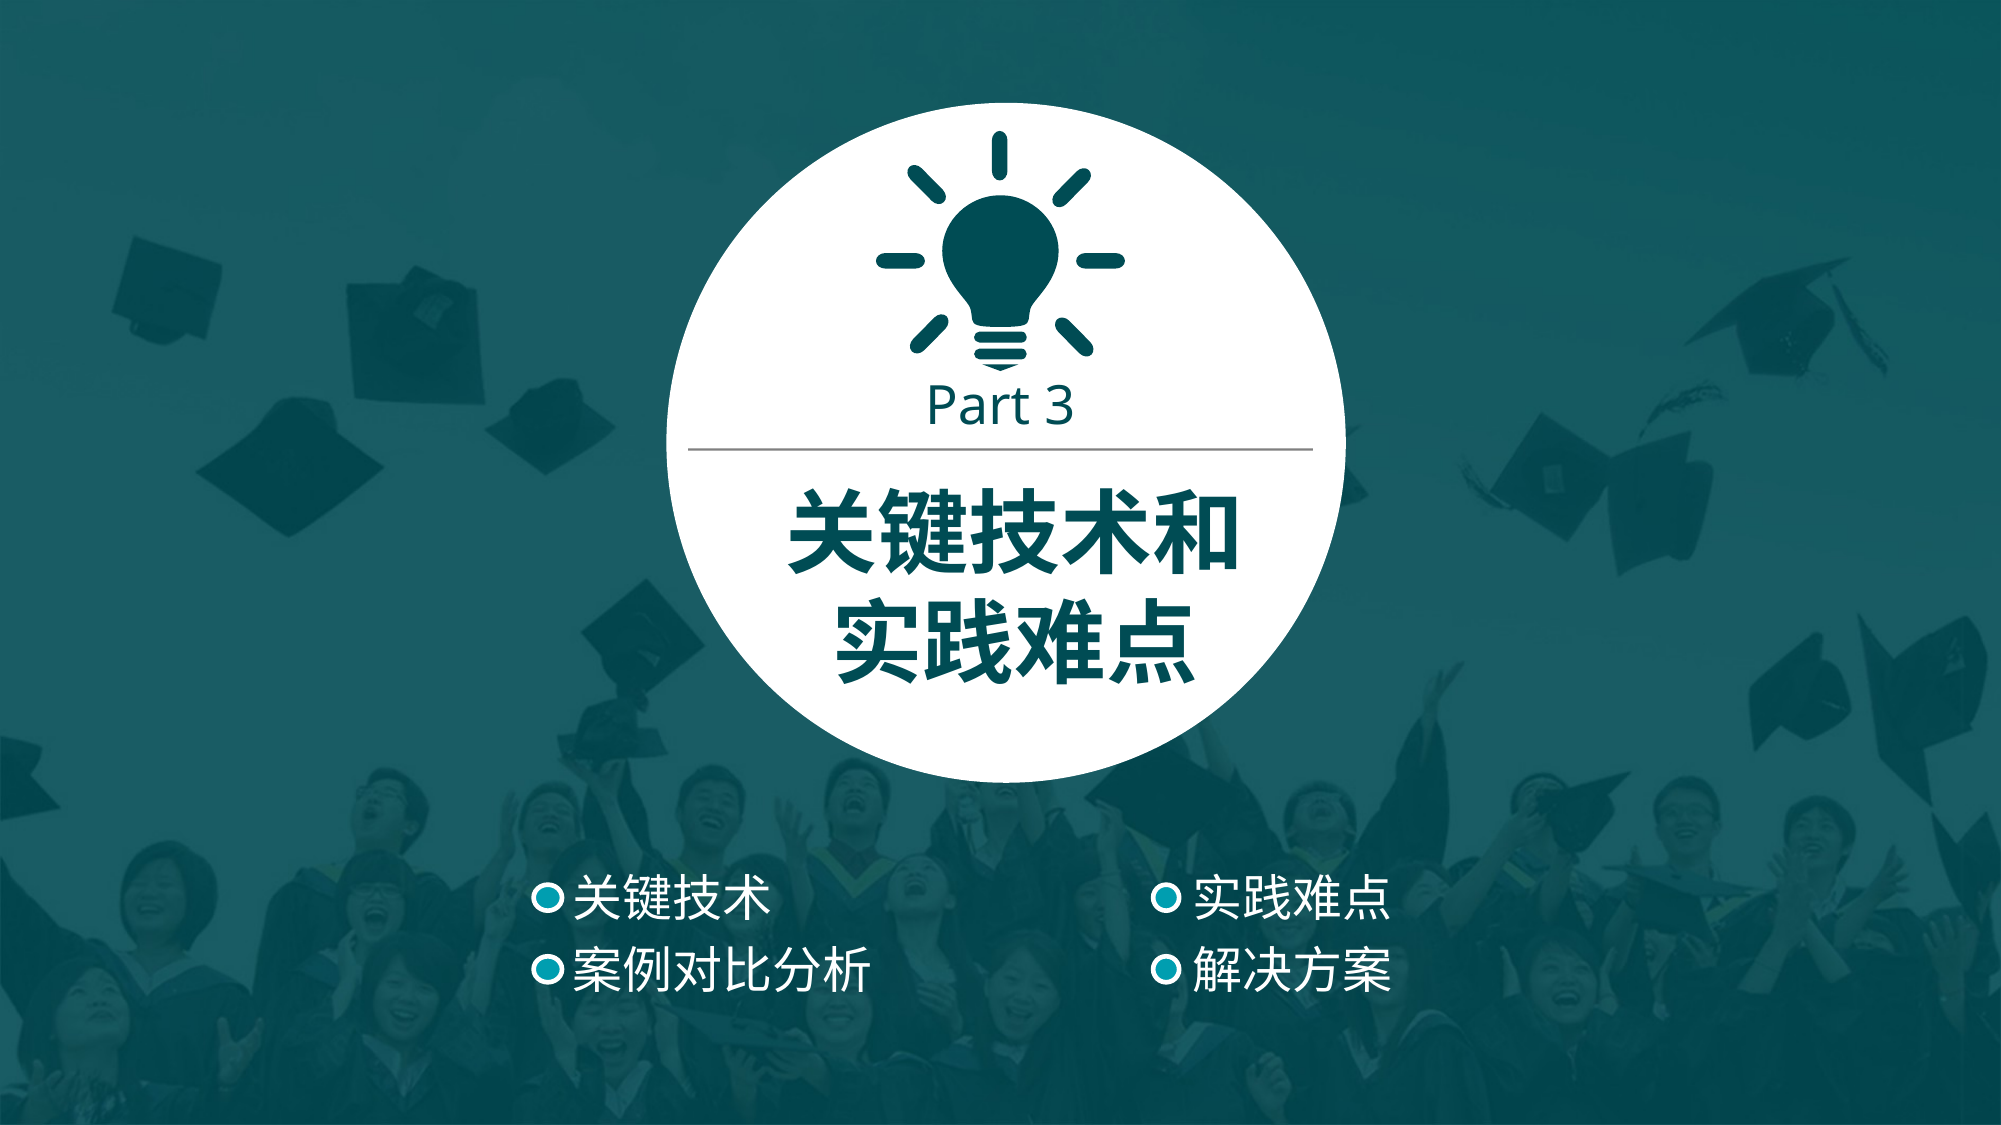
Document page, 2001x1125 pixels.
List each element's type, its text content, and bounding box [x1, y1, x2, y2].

text_box [787, 703, 1225, 783]
text_box [1052, 168, 1091, 208]
text_box [533, 884, 558, 911]
text_box [1153, 884, 1177, 911]
text_box 关键技术 [558, 859, 1027, 931]
text_box [909, 314, 949, 354]
text_box [974, 348, 1027, 360]
text_box 案例对比分析 [558, 931, 1027, 1006]
text_box [1055, 317, 1094, 357]
text_box Part 3 [925, 369, 1076, 436]
text_box [974, 331, 1027, 343]
text_box [1076, 253, 1125, 269]
text_box [875, 253, 925, 269]
text_box [666, 102, 1346, 671]
text_box [1153, 956, 1177, 983]
picture [0, 0, 2001, 1125]
text_box 实践难点 [1177, 859, 1615, 931]
text_box [942, 195, 1059, 327]
text_box [991, 130, 1008, 181]
text_box 关键技术和实践难点 [754, 467, 1275, 703]
text_box [533, 956, 558, 983]
text_box [907, 165, 946, 205]
text_box [982, 364, 1019, 372]
text_box 解决方案 [1177, 931, 1615, 1006]
